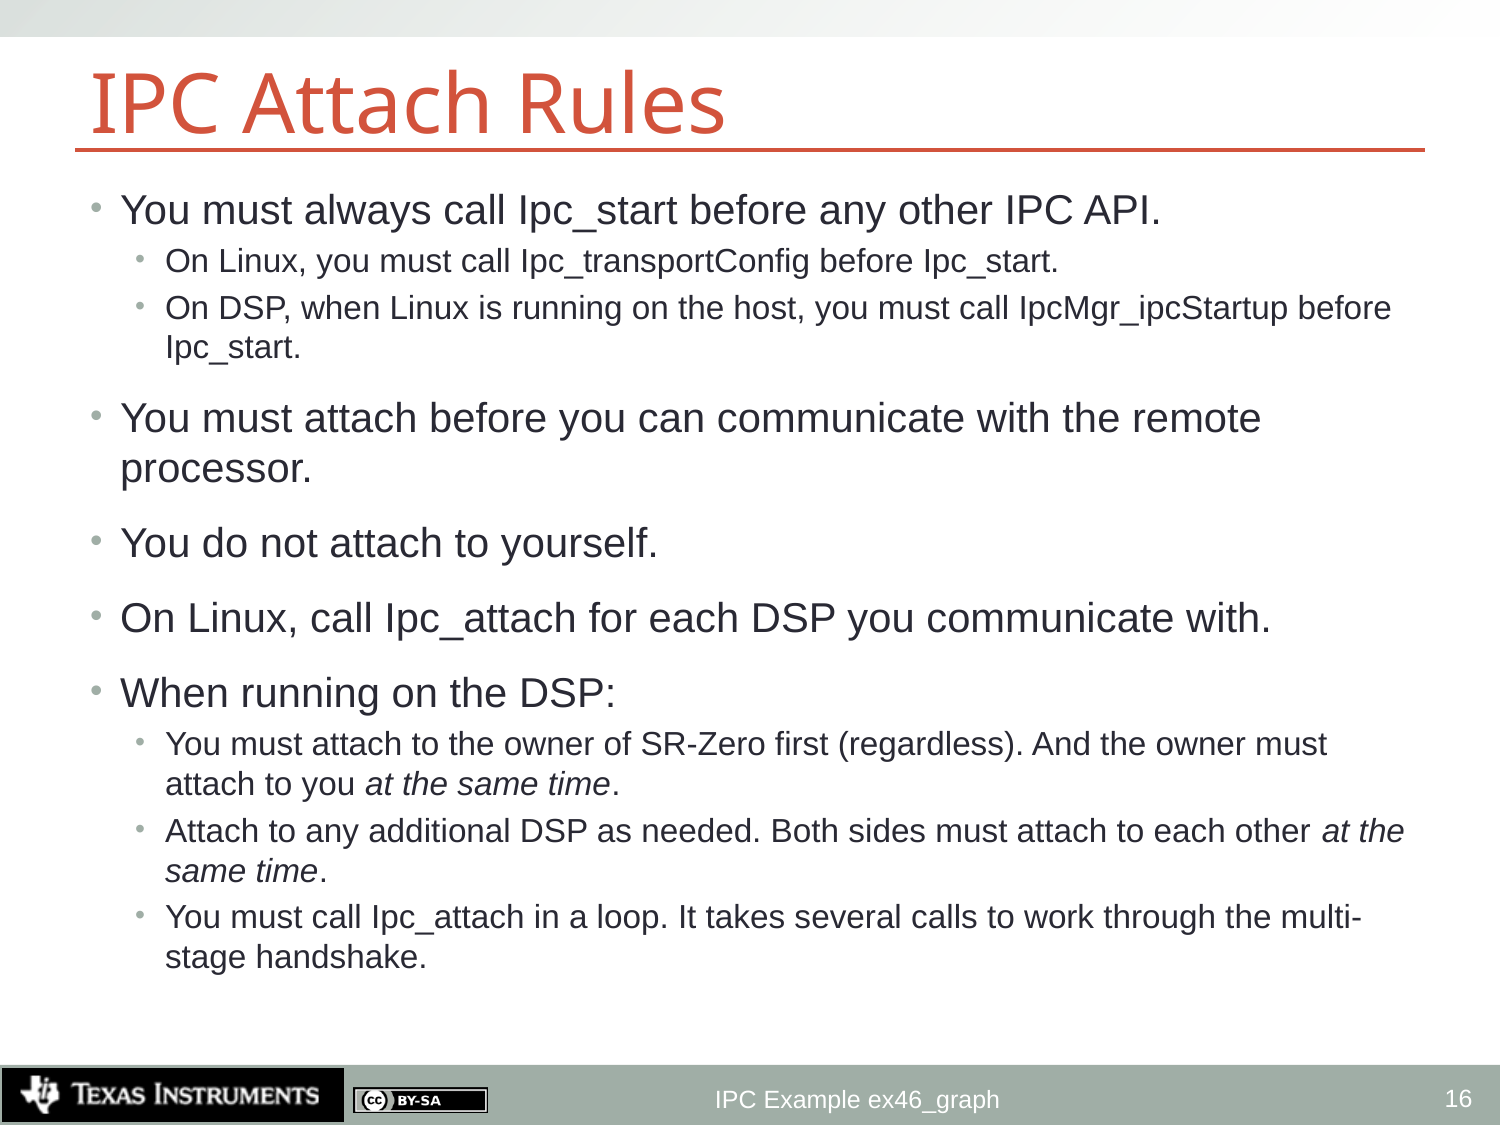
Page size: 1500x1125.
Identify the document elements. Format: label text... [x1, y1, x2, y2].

slide_number 16 [1400, 1071, 1488, 1125]
footer IPC Example ex46_graph [699, 1071, 1200, 1125]
picture [353, 1087, 488, 1113]
picture [2, 1068, 344, 1122]
title IPC Attach Rules [75, 37, 1425, 163]
list You must always call Ipc_start before any other IPC API. On Linux, you must call Ipc_transportConfig before Ipc_start. On DSP, when Linux is running on the host, you must call IpcMgr_ipcStartup before Ipc_start. You must attach before you can communicate with the remote processor. You do not attach to yourself. On Linux, call Ipc_attach for each DSP you communicate with. When running on the DSP: You must attach to the owner of SR-Zero first (regardless). And the owner must attach to you at the same time. Attach to any additional DSP as needed. Both sides must attach to each other at the same time. You must call Ipc_attach in a loop. It takes several calls to work through the multi-stage handshake. [75, 174, 1425, 1050]
